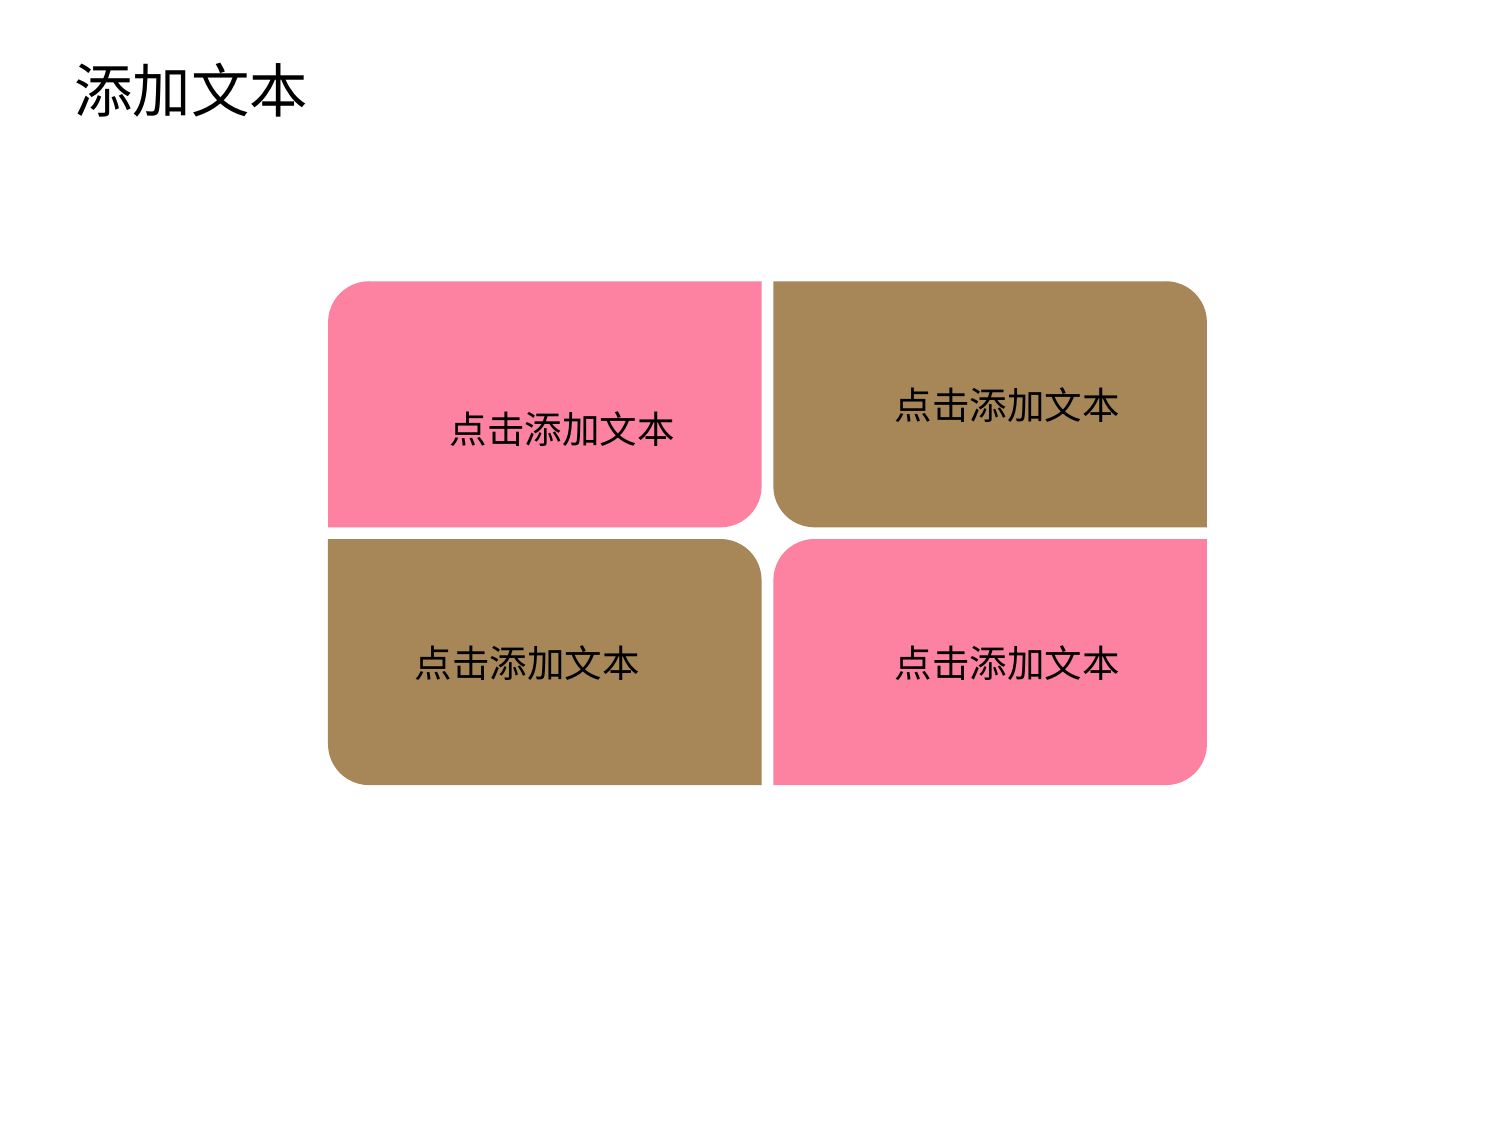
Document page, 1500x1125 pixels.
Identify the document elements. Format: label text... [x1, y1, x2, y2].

text_box [771, 536, 1210, 788]
text_box [325, 279, 764, 530]
text_box [325, 536, 764, 788]
text_box 点击添加文本 [880, 632, 1135, 693]
text_box 添加文本 [60, 46, 323, 132]
text_box 点击添加文本 [434, 398, 690, 459]
text_box 点击添加文本 [880, 374, 1135, 435]
text_box [771, 279, 1210, 530]
text_box 点击添加文本 [399, 632, 655, 693]
